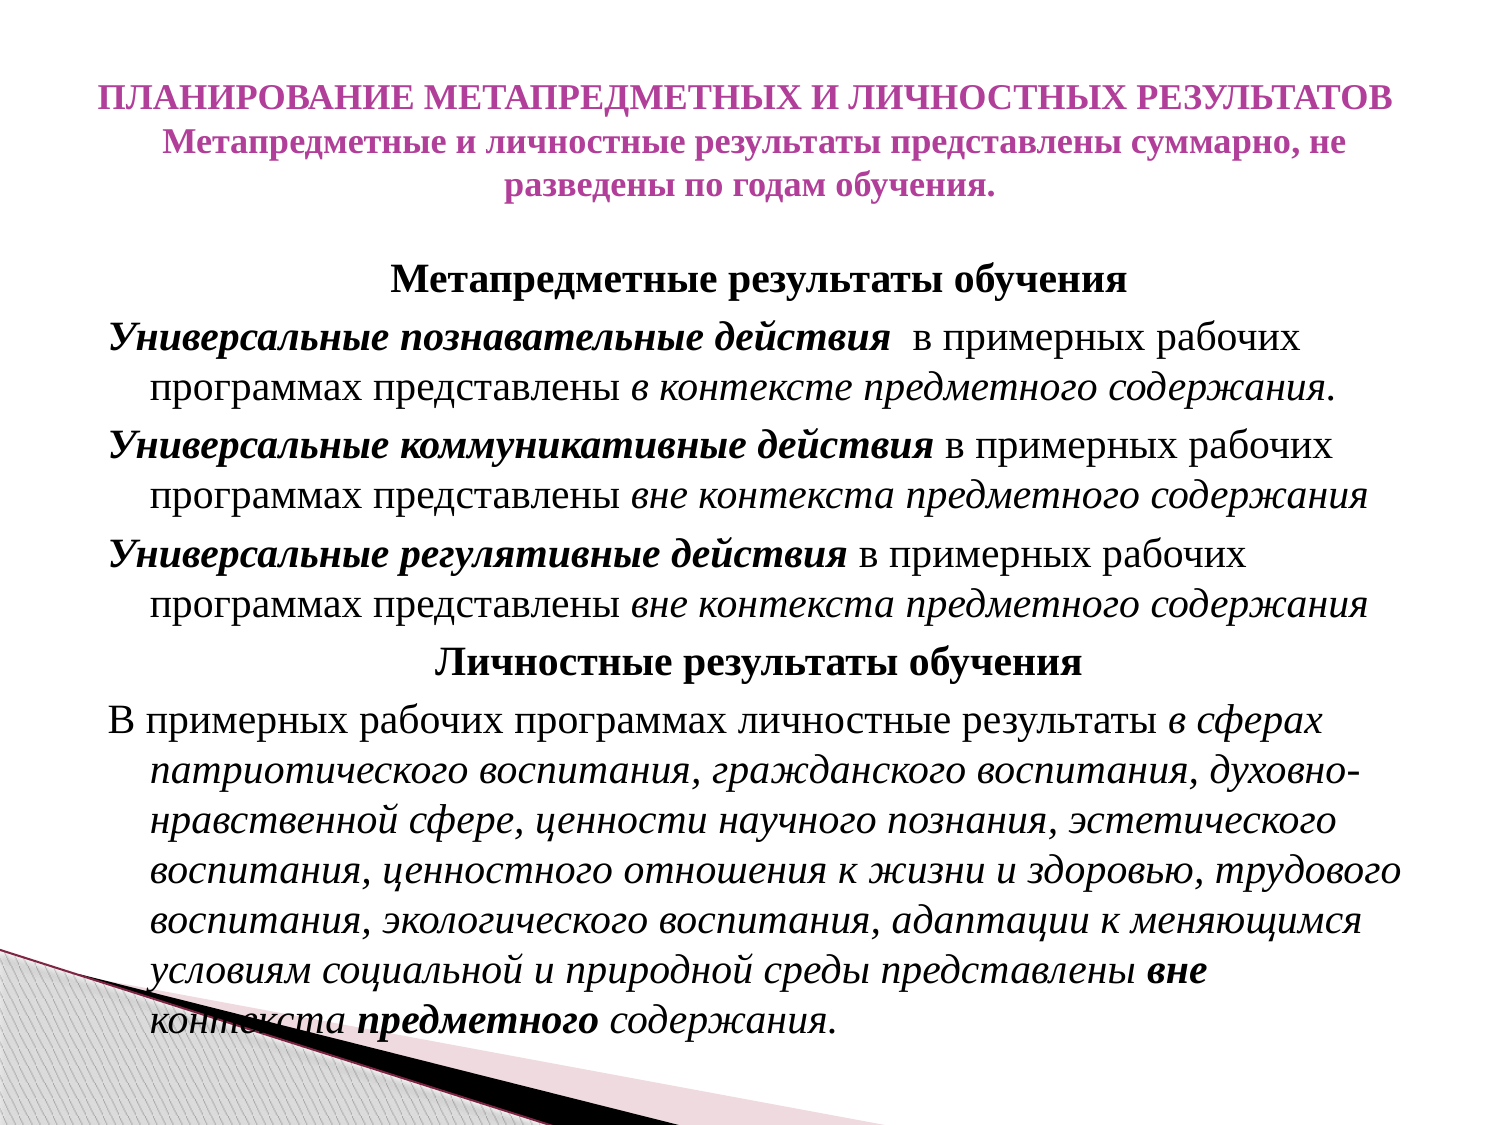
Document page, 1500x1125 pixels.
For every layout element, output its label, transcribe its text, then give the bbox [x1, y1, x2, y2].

list Метапредметные результаты обучения Универсальные познавательные действия в примерных рабочих программах представлены в контексте предметного содержания. Универсальные коммуникативные действия в примерных рабочих программах представлены вне контекста предметного содержания Универсальные регулятивные действия в примерных рабочих программах представлены вне контекста предметного содержания Личностные результаты обучения В примерных рабочих программах личностные результаты в сферах патриотического воспитания, гражданского воспитания, духовно-нравственной сфере, ценности научного познания, эстетического воспитания, ценностного отношения к жизни и здоровью, трудового воспитания, экологического воспитания, адаптации к меняющимся условиям социальной и природной среды представлены вне контекста предметного содержания. [75, 243, 1425, 986]
title ПЛАНИРОВАНИЕ МЕТАПРЕДМЕТНЫХ И ЛИЧНОСТНЫХ РЕЗУЛЬТАТОВ Метапредметные и личностные результаты представлены суммарно, не разведены по годам обучения. [75, 45, 1425, 233]
